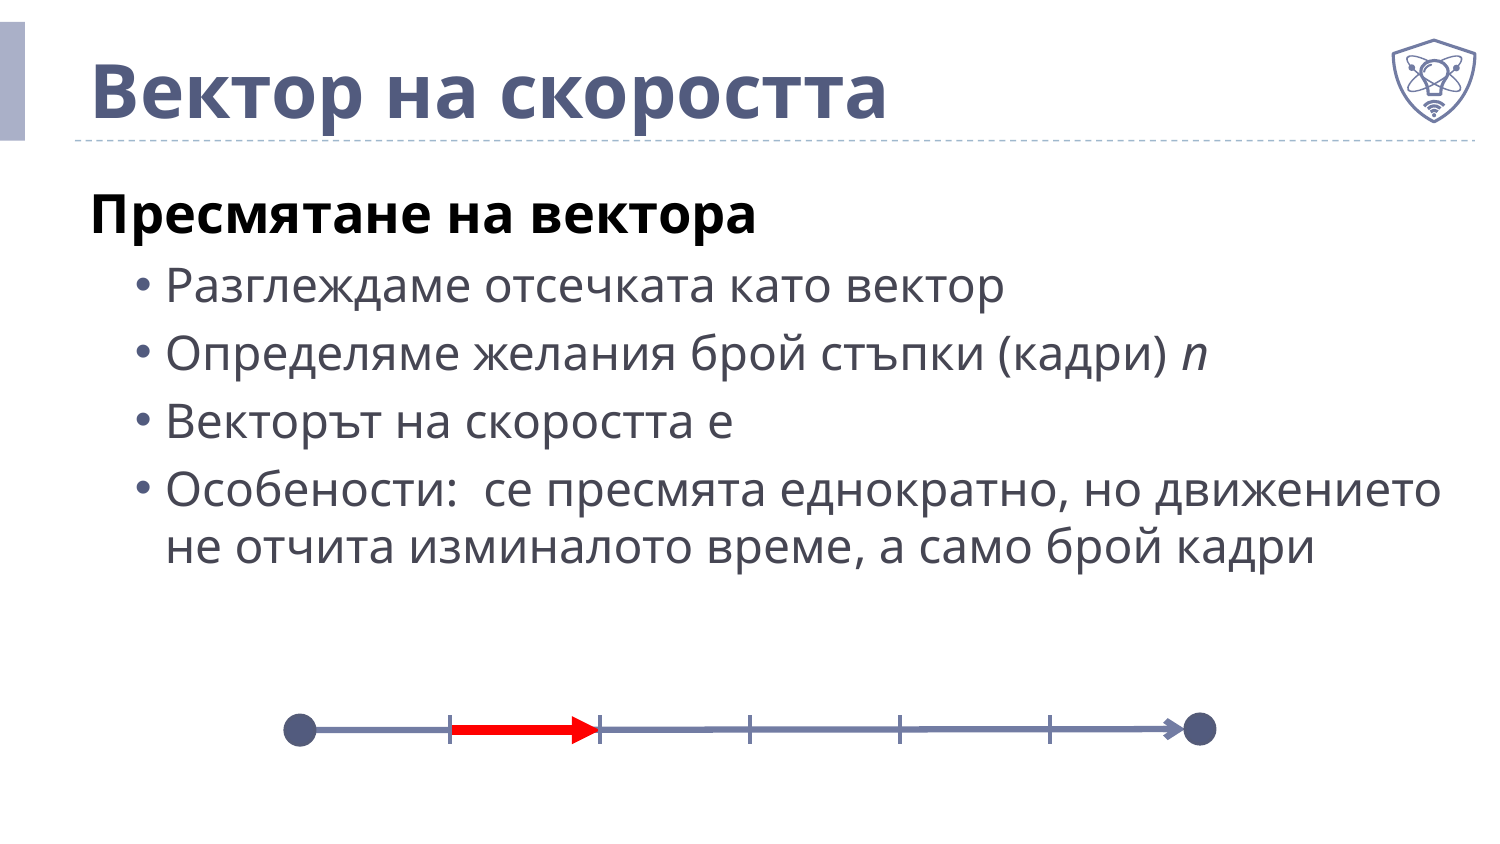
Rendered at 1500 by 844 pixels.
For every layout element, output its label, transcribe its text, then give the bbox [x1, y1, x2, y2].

text_box [283, 713, 317, 747]
text_box [1183, 712, 1217, 746]
title Вектор на скоростта [75, 18, 1475, 141]
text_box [449, 716, 1051, 744]
